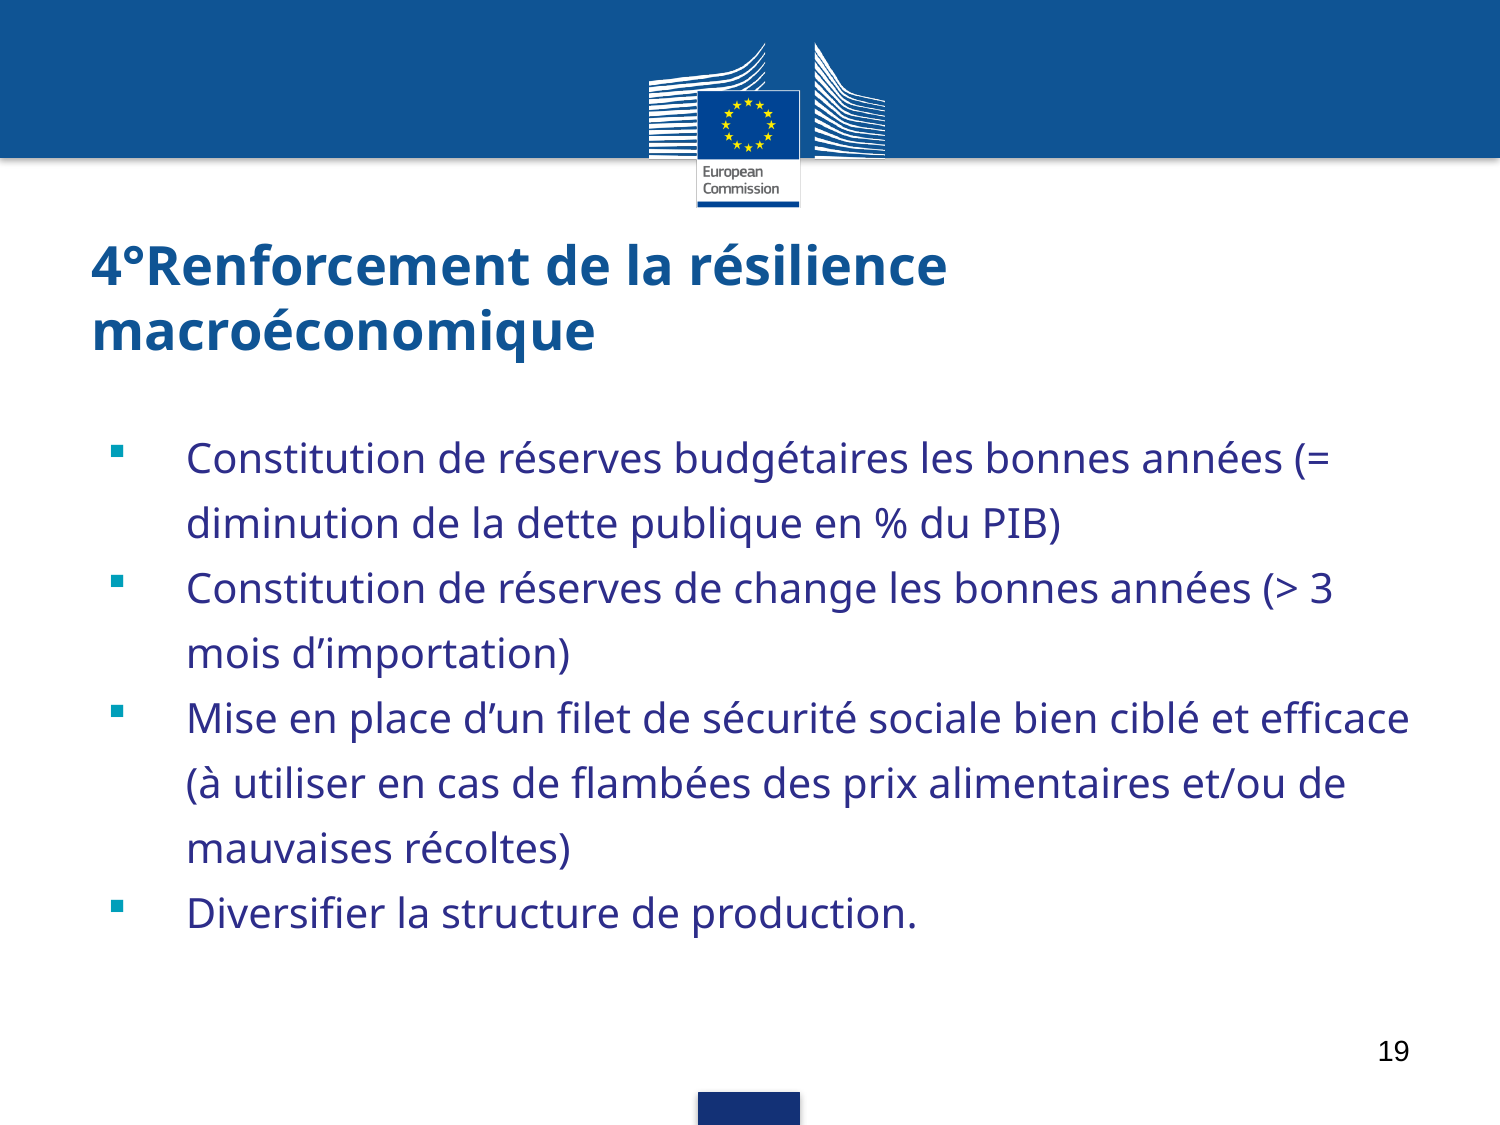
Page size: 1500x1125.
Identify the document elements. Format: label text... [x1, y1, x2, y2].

title 4°Renforcement de la résilience macroéconomique [17, 219, 1460, 374]
picture [649, 42, 885, 208]
list Constitution de réserves budgétaires les bonnes années (= diminution de la dette publique en % du PIB) Constitution de réserves de change les bonnes années (> 3 mois d’importation) Mise en place d’un filet de sécurité sociale bien ciblé et efficace (à utiliser en cas de flambées des prix alimentaires et/ou de mauvaises récoltes) Diversifier la structure de production. [17, 408, 1448, 988]
slide_number 19 [1074, 1024, 1425, 1103]
